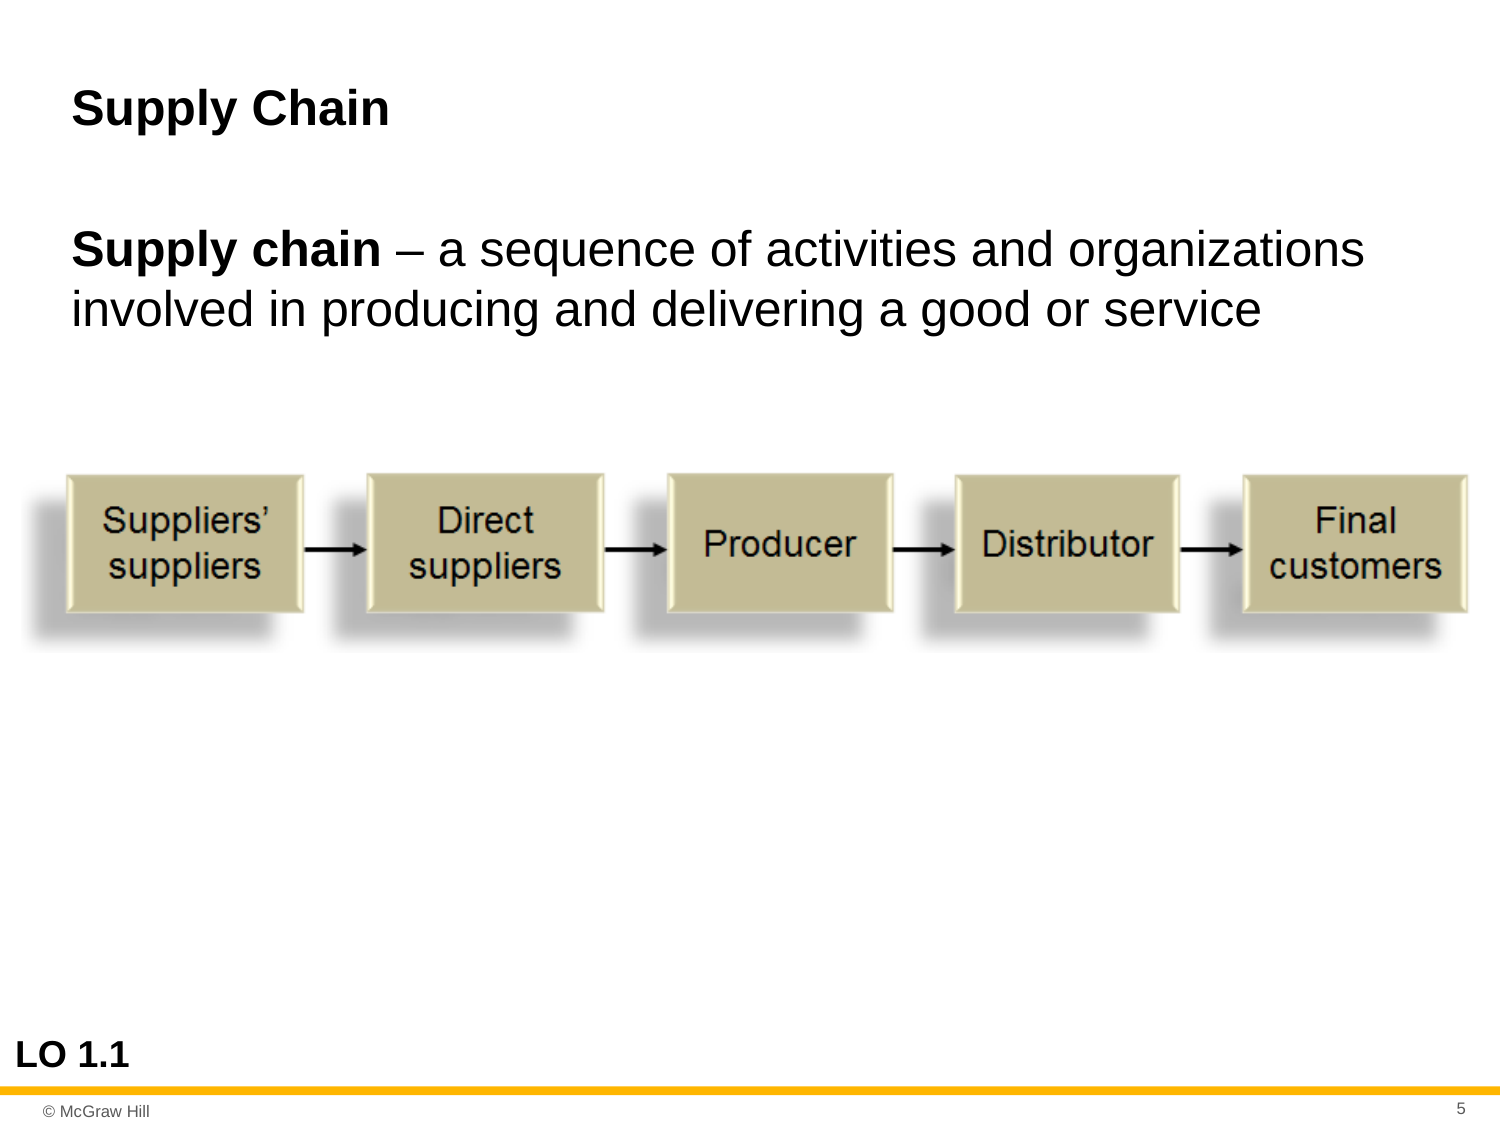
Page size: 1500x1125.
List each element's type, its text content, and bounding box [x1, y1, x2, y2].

list Supply chain – a sequence of activities and organizations involved in producing and delivering a good or service [56, 209, 1444, 353]
title Supply Chain [56, 50, 1444, 162]
picture [21, 472, 1479, 653]
list LO 1.1 [0, 1022, 197, 1085]
